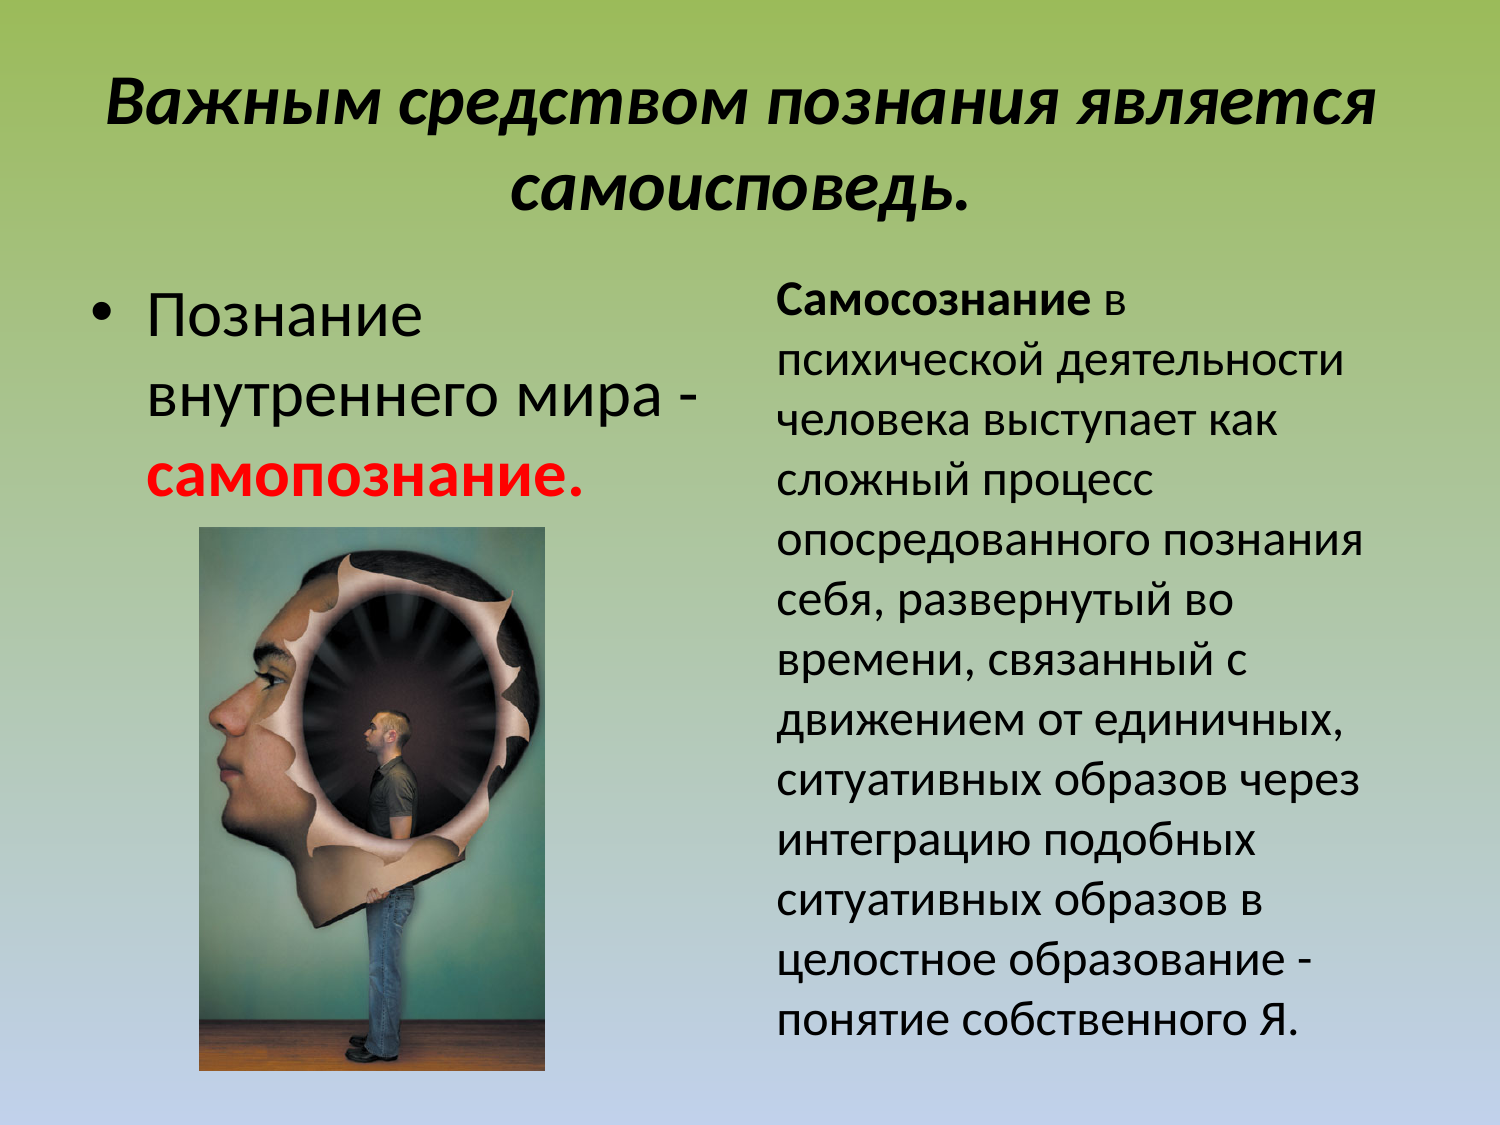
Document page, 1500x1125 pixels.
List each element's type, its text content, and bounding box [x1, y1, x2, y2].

list Познание внутреннего мира - самопознание. [75, 262, 761, 1005]
title Важным средством познания является самоисповедь. [75, 45, 1425, 233]
text_box Самосознание в психической деятельности человека выступает как сложный процесс опосредованного познания себя, развернутый во времени, связанный с движением от единичных, ситуативных образов через интеграцию подобных ситуативных образов в целостное образование - понятие собственного Я. [761, 257, 1418, 1098]
picture [198, 527, 546, 1071]
